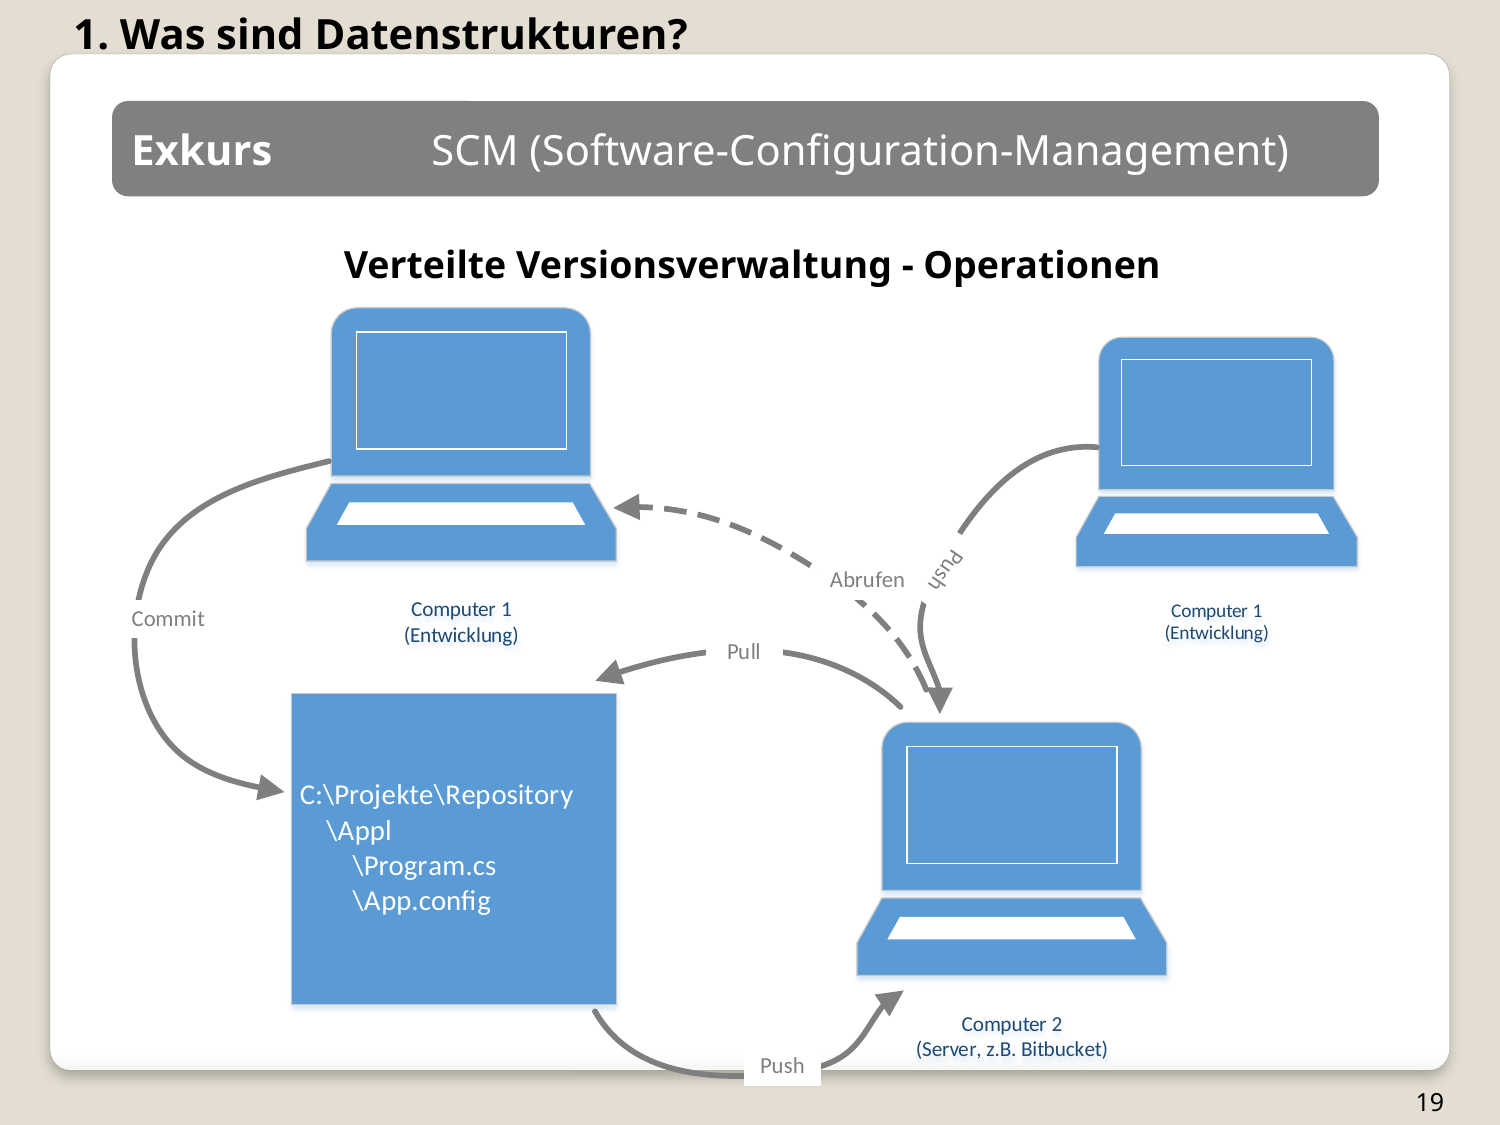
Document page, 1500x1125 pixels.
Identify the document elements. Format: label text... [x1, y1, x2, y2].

text_box 1. Was sind Datenstrukturen? [58, 0, 1325, 65]
text_box Exkurs SCM (Software-Configuration-Management) [108, 97, 1383, 200]
picture [93, 302, 1365, 1092]
text_box Verteilte Versionsverwaltung - Operationen [58, 234, 1447, 294]
